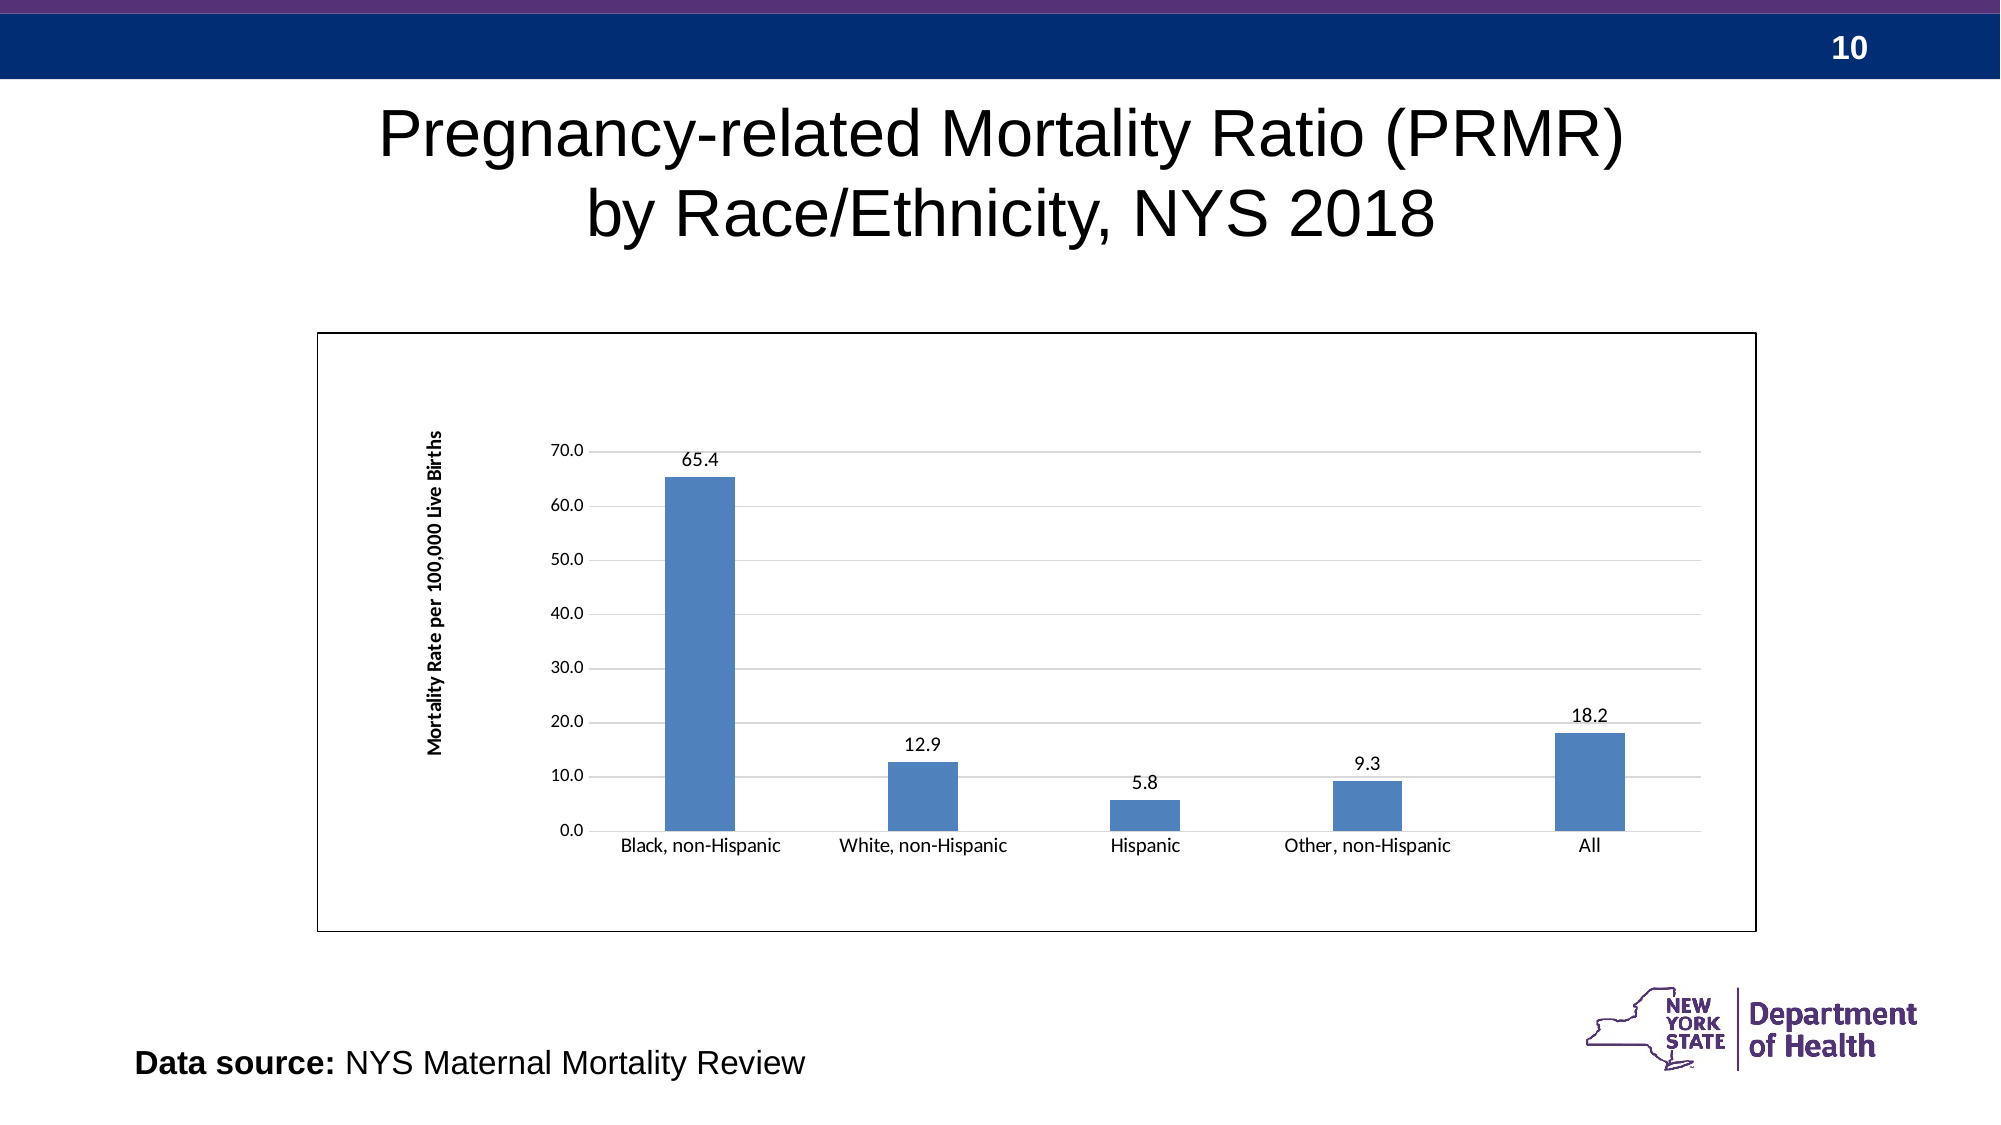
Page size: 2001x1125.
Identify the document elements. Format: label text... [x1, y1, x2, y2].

text_box Pregnancy-related Mortality Ratio (PRMR) by Race/Ethnicity, NYS 2018 [0, 82, 2000, 258]
text_box Data source: NYS Maternal Mortality Review [119, 1034, 822, 1089]
chart [316, 262, 1757, 933]
picture [1586, 987, 1917, 1071]
